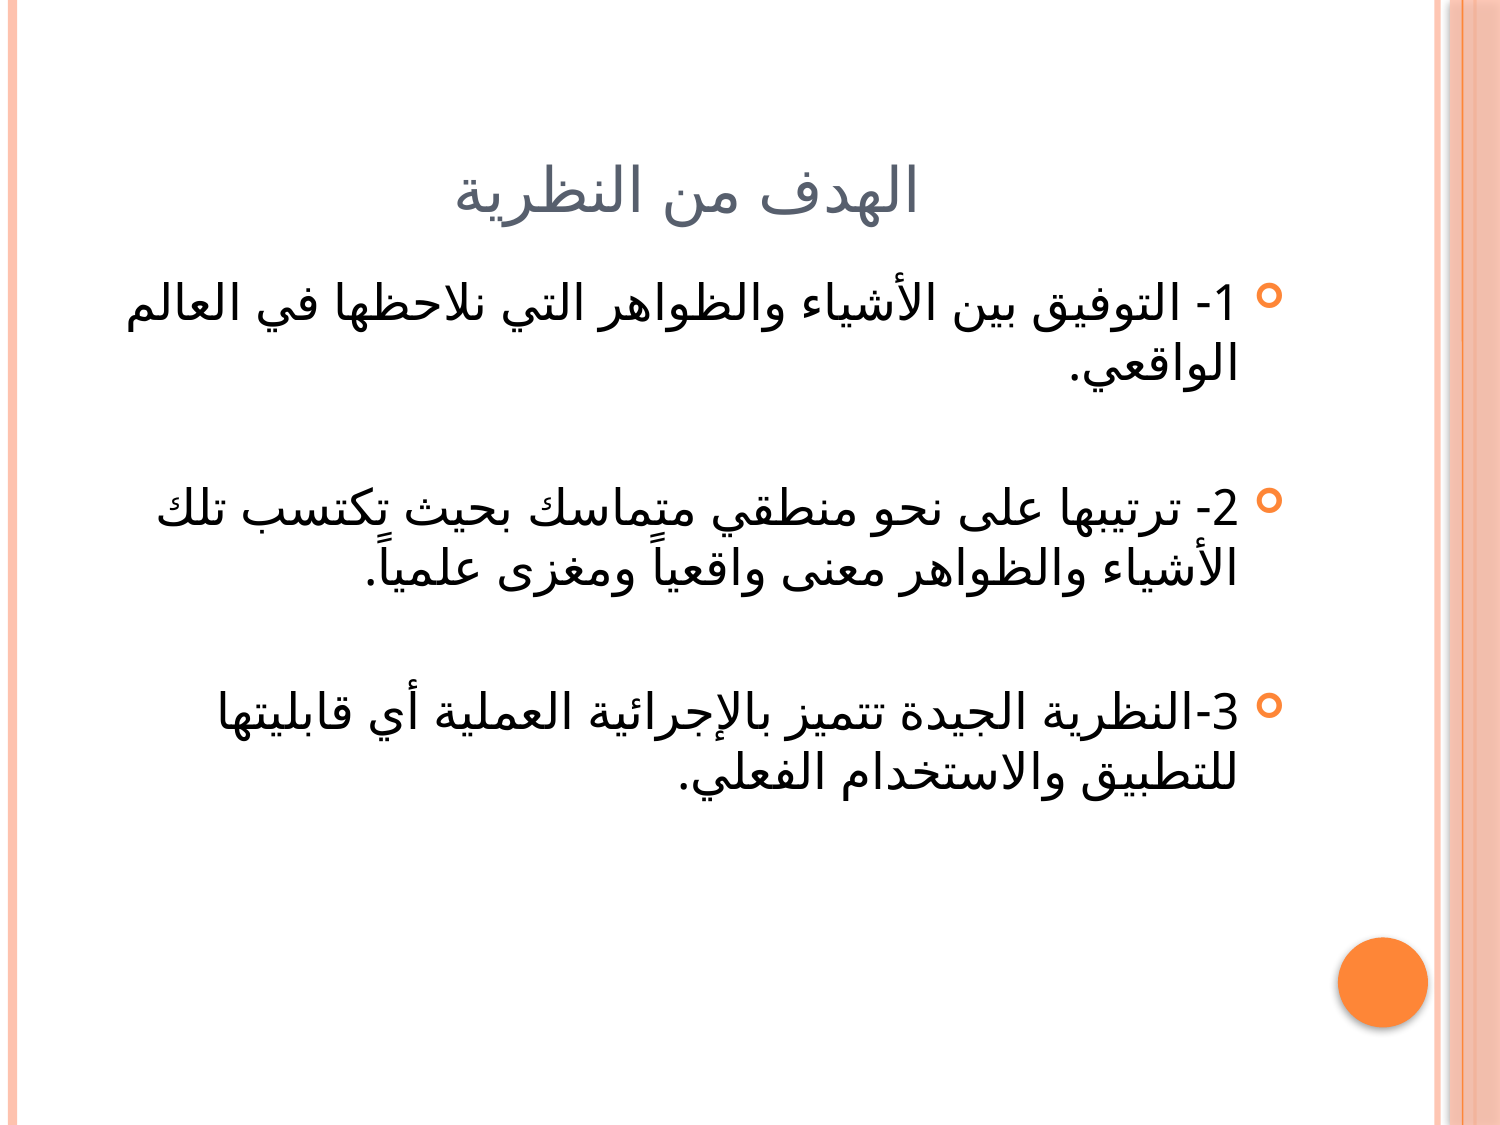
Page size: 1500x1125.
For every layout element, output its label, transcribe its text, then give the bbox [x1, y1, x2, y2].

title الهدف من النظرية [75, 45, 1300, 233]
list 1- التوفيق بين الأشياء والظواهر التي نلاحظها في العالم الواقعي. 2- ترتيبها على نحو منطقي متماسك بحيث تكتسب تلك الأشياء والظواهر معنى واقعياً ومغزى علمياً. 3-النظرية الجيدة تتميز بالإجرائية العملية أي قابليتها للتطبيق والاستخدام الفعلي. [75, 262, 1300, 1062]
